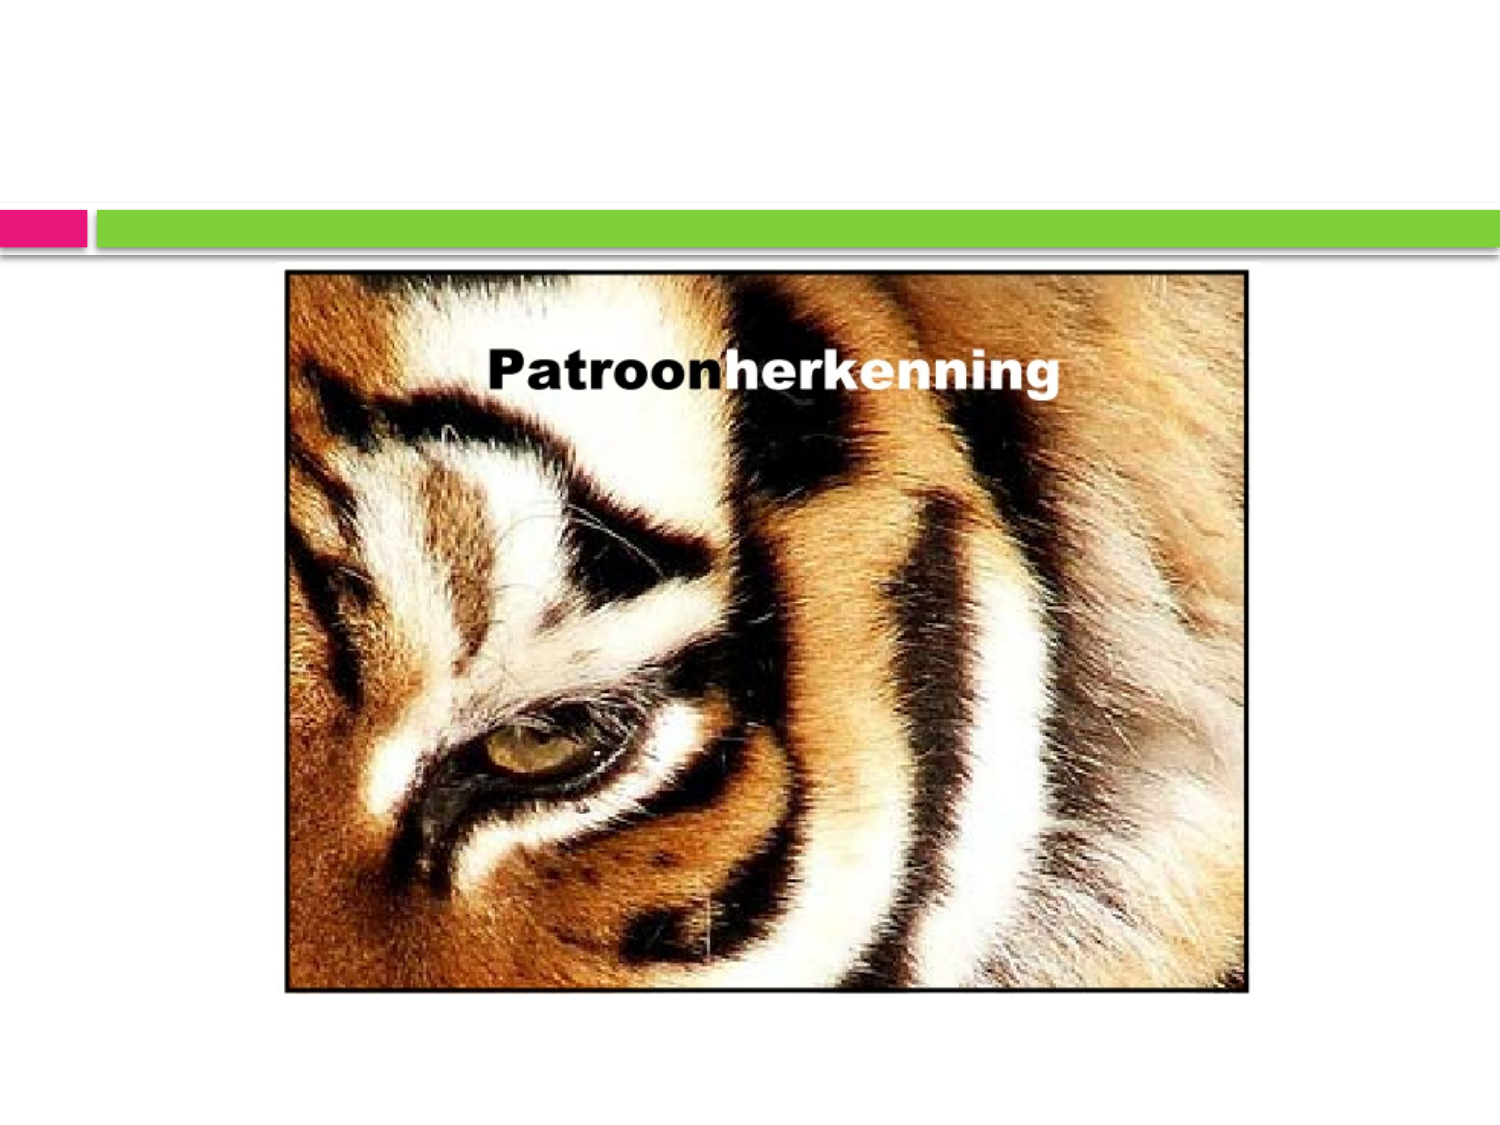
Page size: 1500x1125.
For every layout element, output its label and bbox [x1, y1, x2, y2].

list [277, 262, 1261, 1001]
